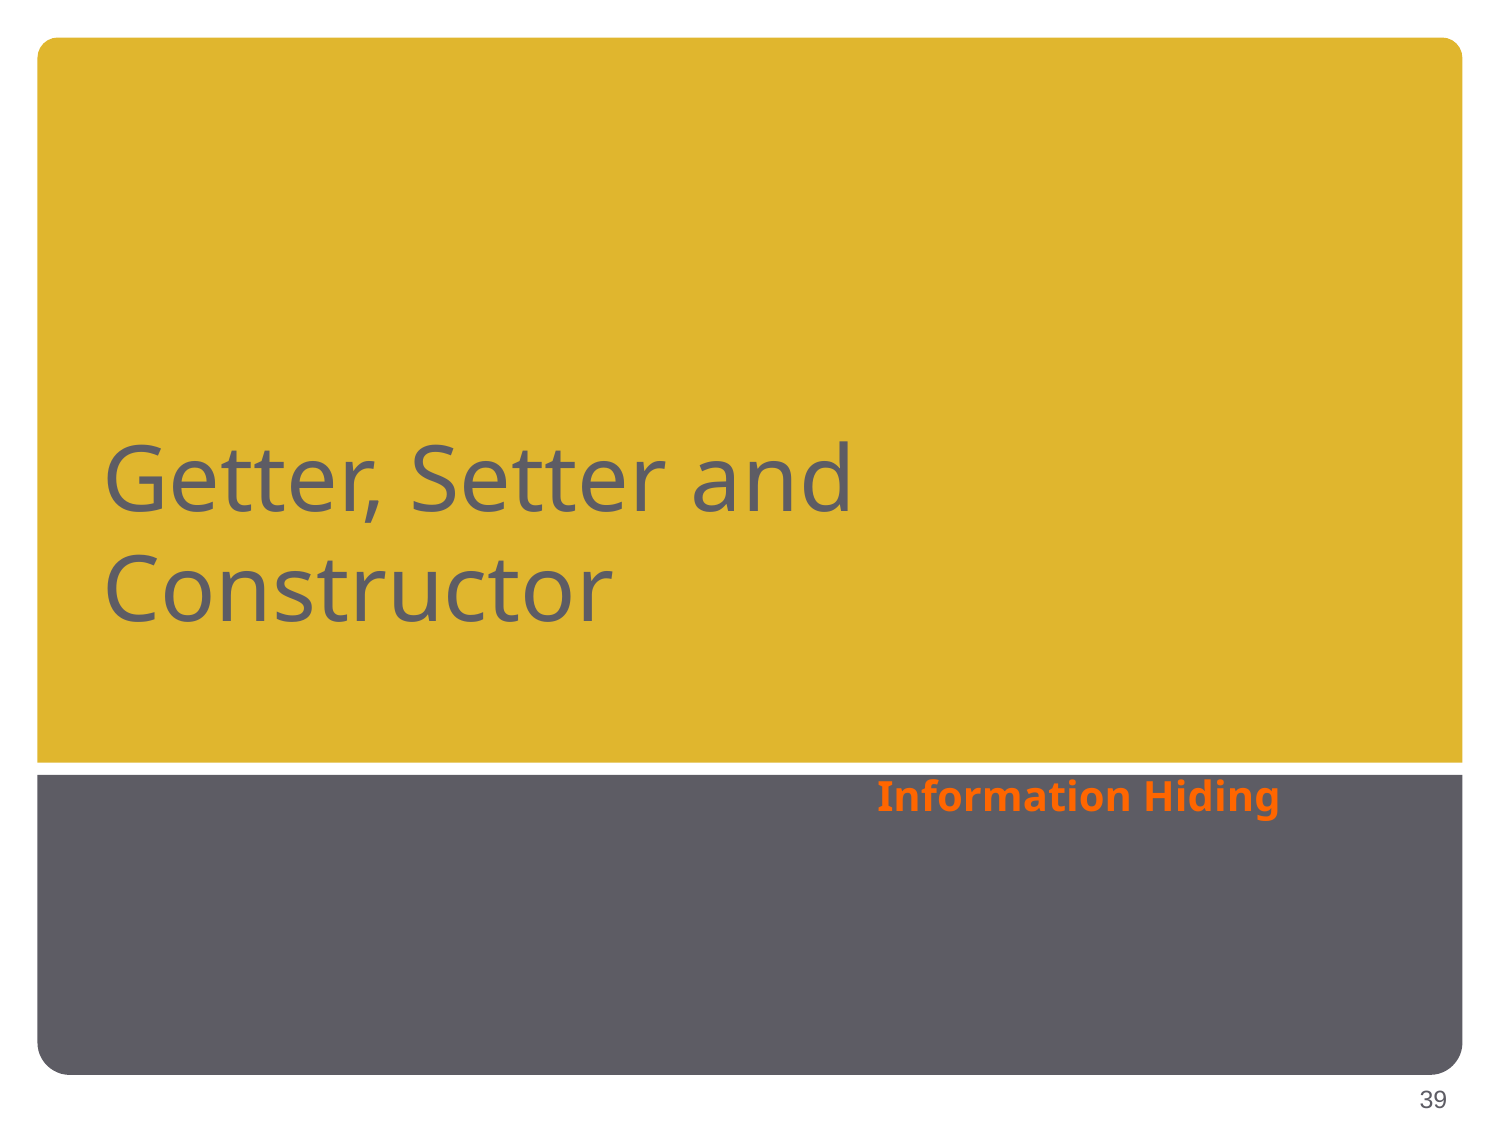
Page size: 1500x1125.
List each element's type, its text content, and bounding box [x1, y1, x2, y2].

text_box Information Hiding [862, 762, 1463, 828]
text_box Getter, Setter and Constructor [87, 412, 1388, 638]
slide_number 39 [1125, 1074, 1463, 1123]
